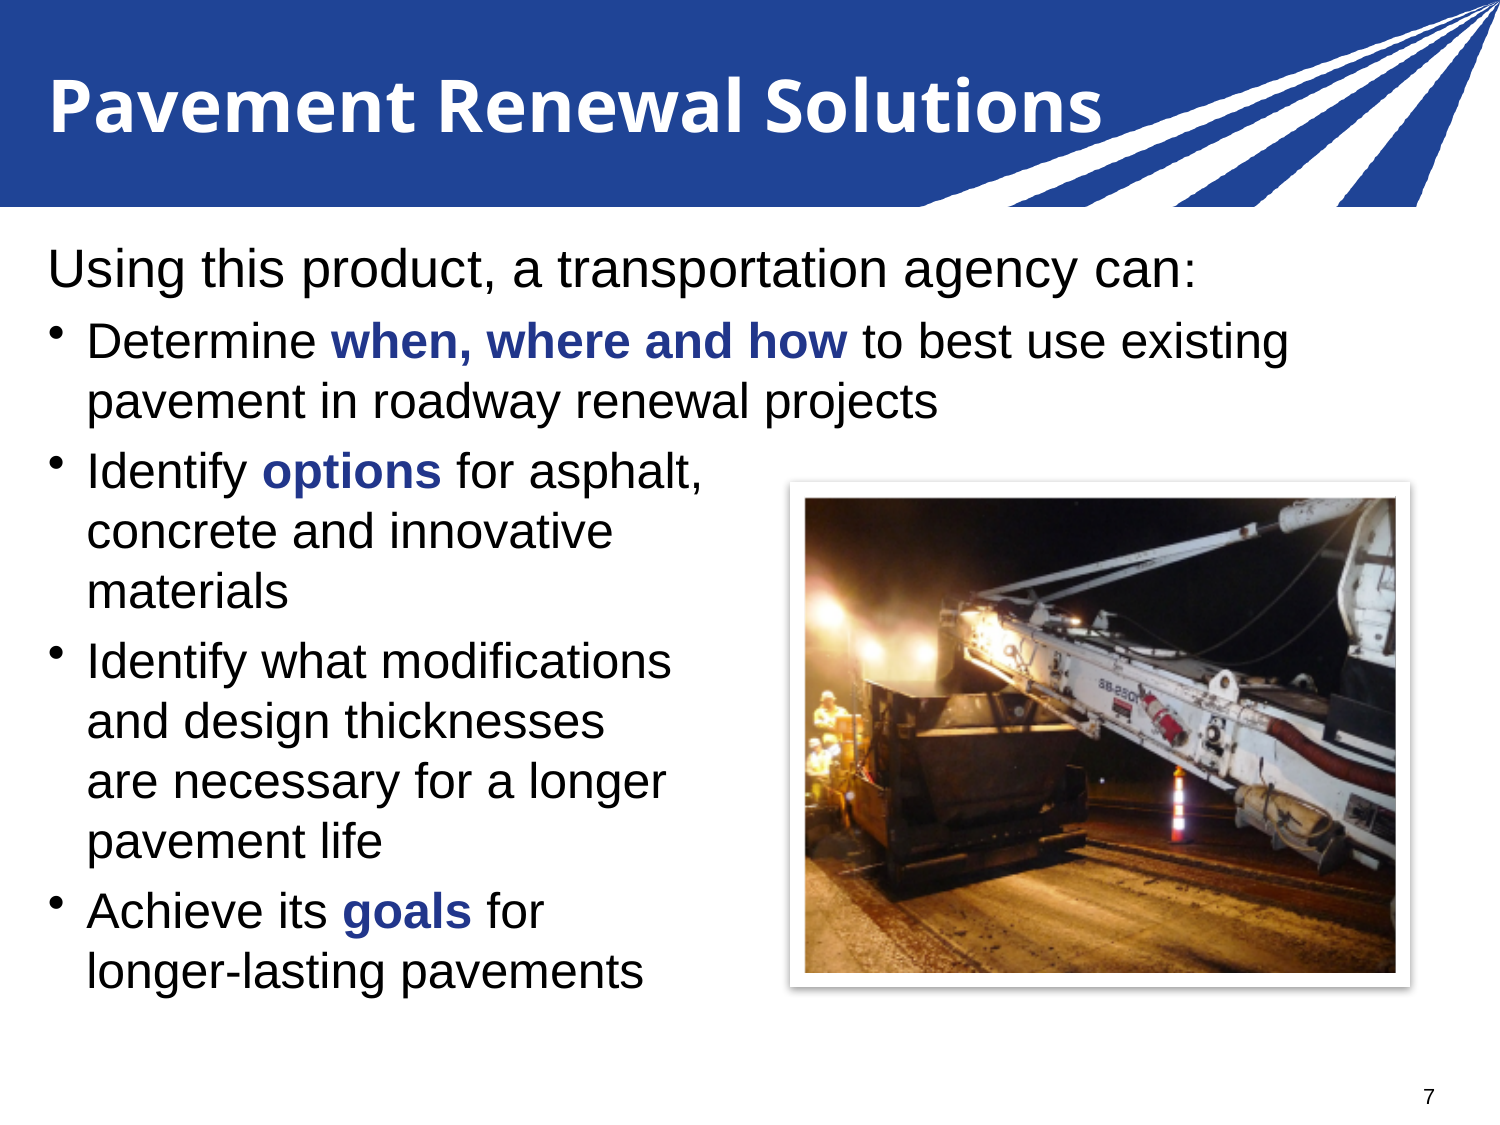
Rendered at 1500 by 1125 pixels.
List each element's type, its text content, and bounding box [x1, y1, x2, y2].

list Using this product, a transportation agency can: Determine when, where and how to best use existing pavement in roadway renewal projects Identify options for asphalt, concrete and innovative materials Identify what modifications and design thicknesses are necessary for a longer pavement life Achieve its goals for longer-lasting pavements [32, 226, 1473, 1012]
picture [804, 495, 1396, 973]
picture [0, 0, 1500, 207]
title Pavement Renewal Solutions [32, 44, 1384, 163]
slide_number 7 [1099, 1074, 1451, 1125]
